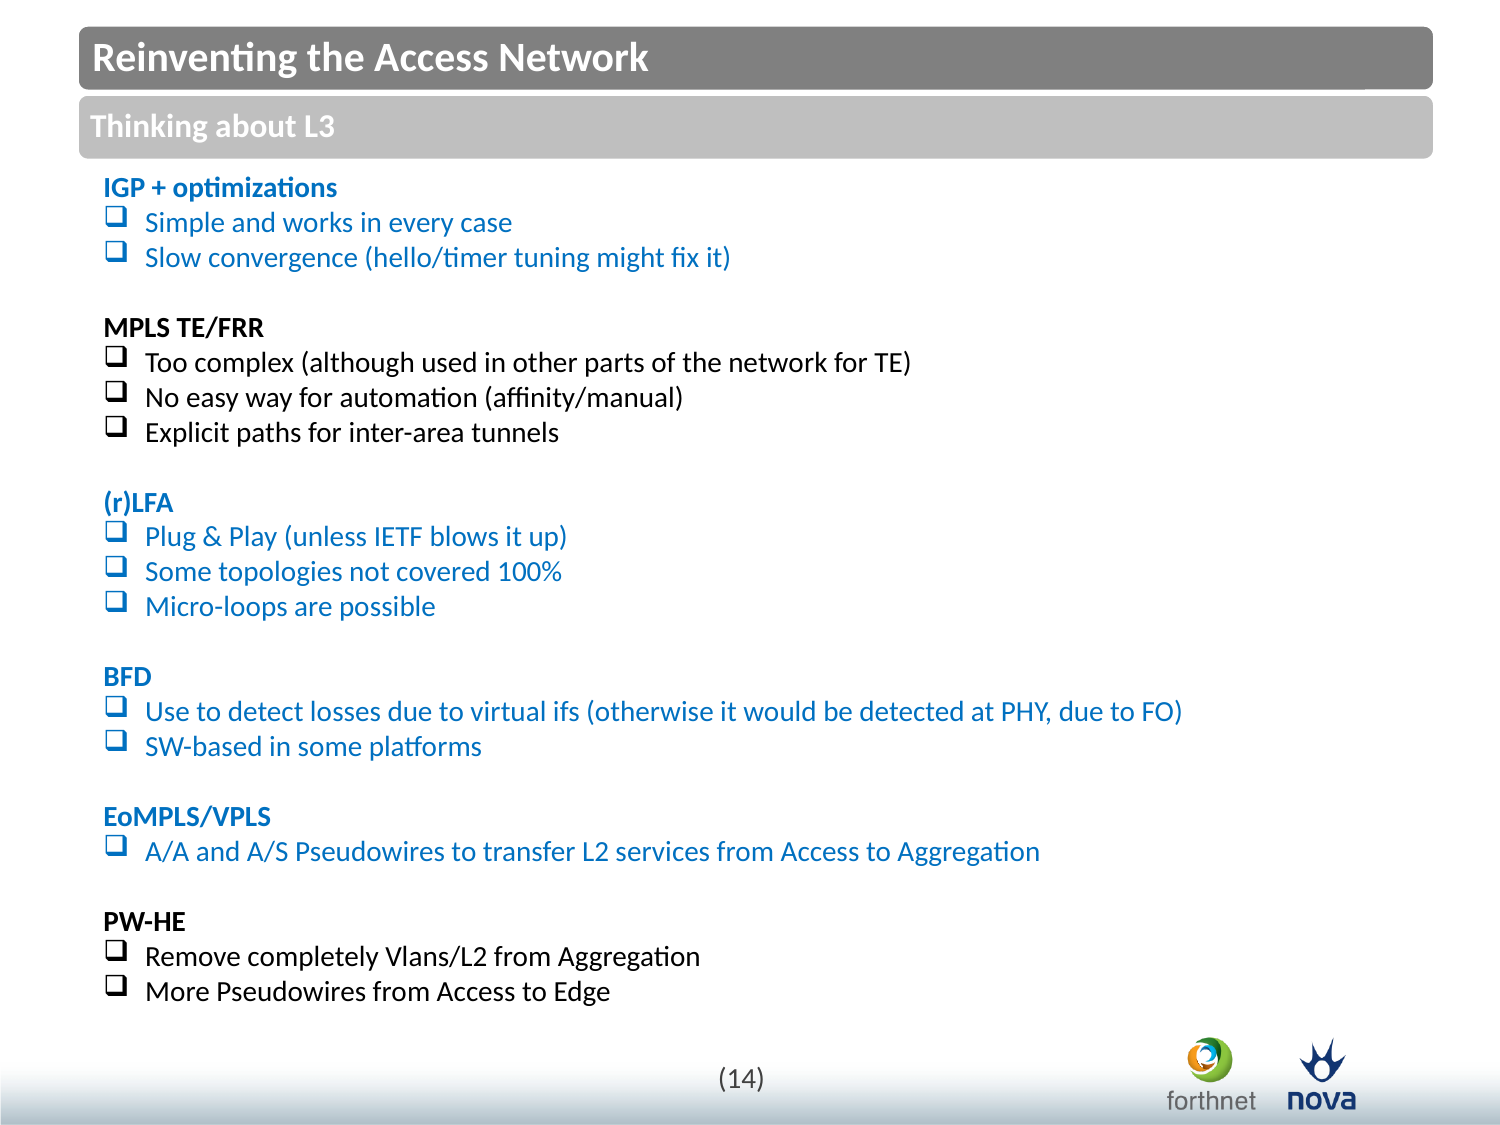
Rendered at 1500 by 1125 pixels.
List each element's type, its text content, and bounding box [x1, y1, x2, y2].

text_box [76, 24, 1436, 162]
picture [2, 1015, 1500, 1125]
slide_number (14) [703, 1046, 1054, 1107]
text_box IGP + optimizations Simple and works in every case Slow convergence (hello/timer tuning might fix it) MPLS TE/FRR Too complex (although used in other parts of the network for TE) No easy way for automation (affinity/manual) Explicit paths for inter-area tunnels (r)LFA Plug & Play (unless IETF blows it up) Some topologies not covered 100% Micro-loops are possible BFD Use to detect losses due to virtual ifs (otherwise it would be detected at PHY, due to FO) SW-based in some platforms EoMPLS/VPLS A/A and A/S Pseudowires to transfer L2 services from Access to Aggregation PW-HE Remove completely Vlans/L2 from Aggregation More Pseudowires from Access to Edge [88, 169, 1424, 1015]
